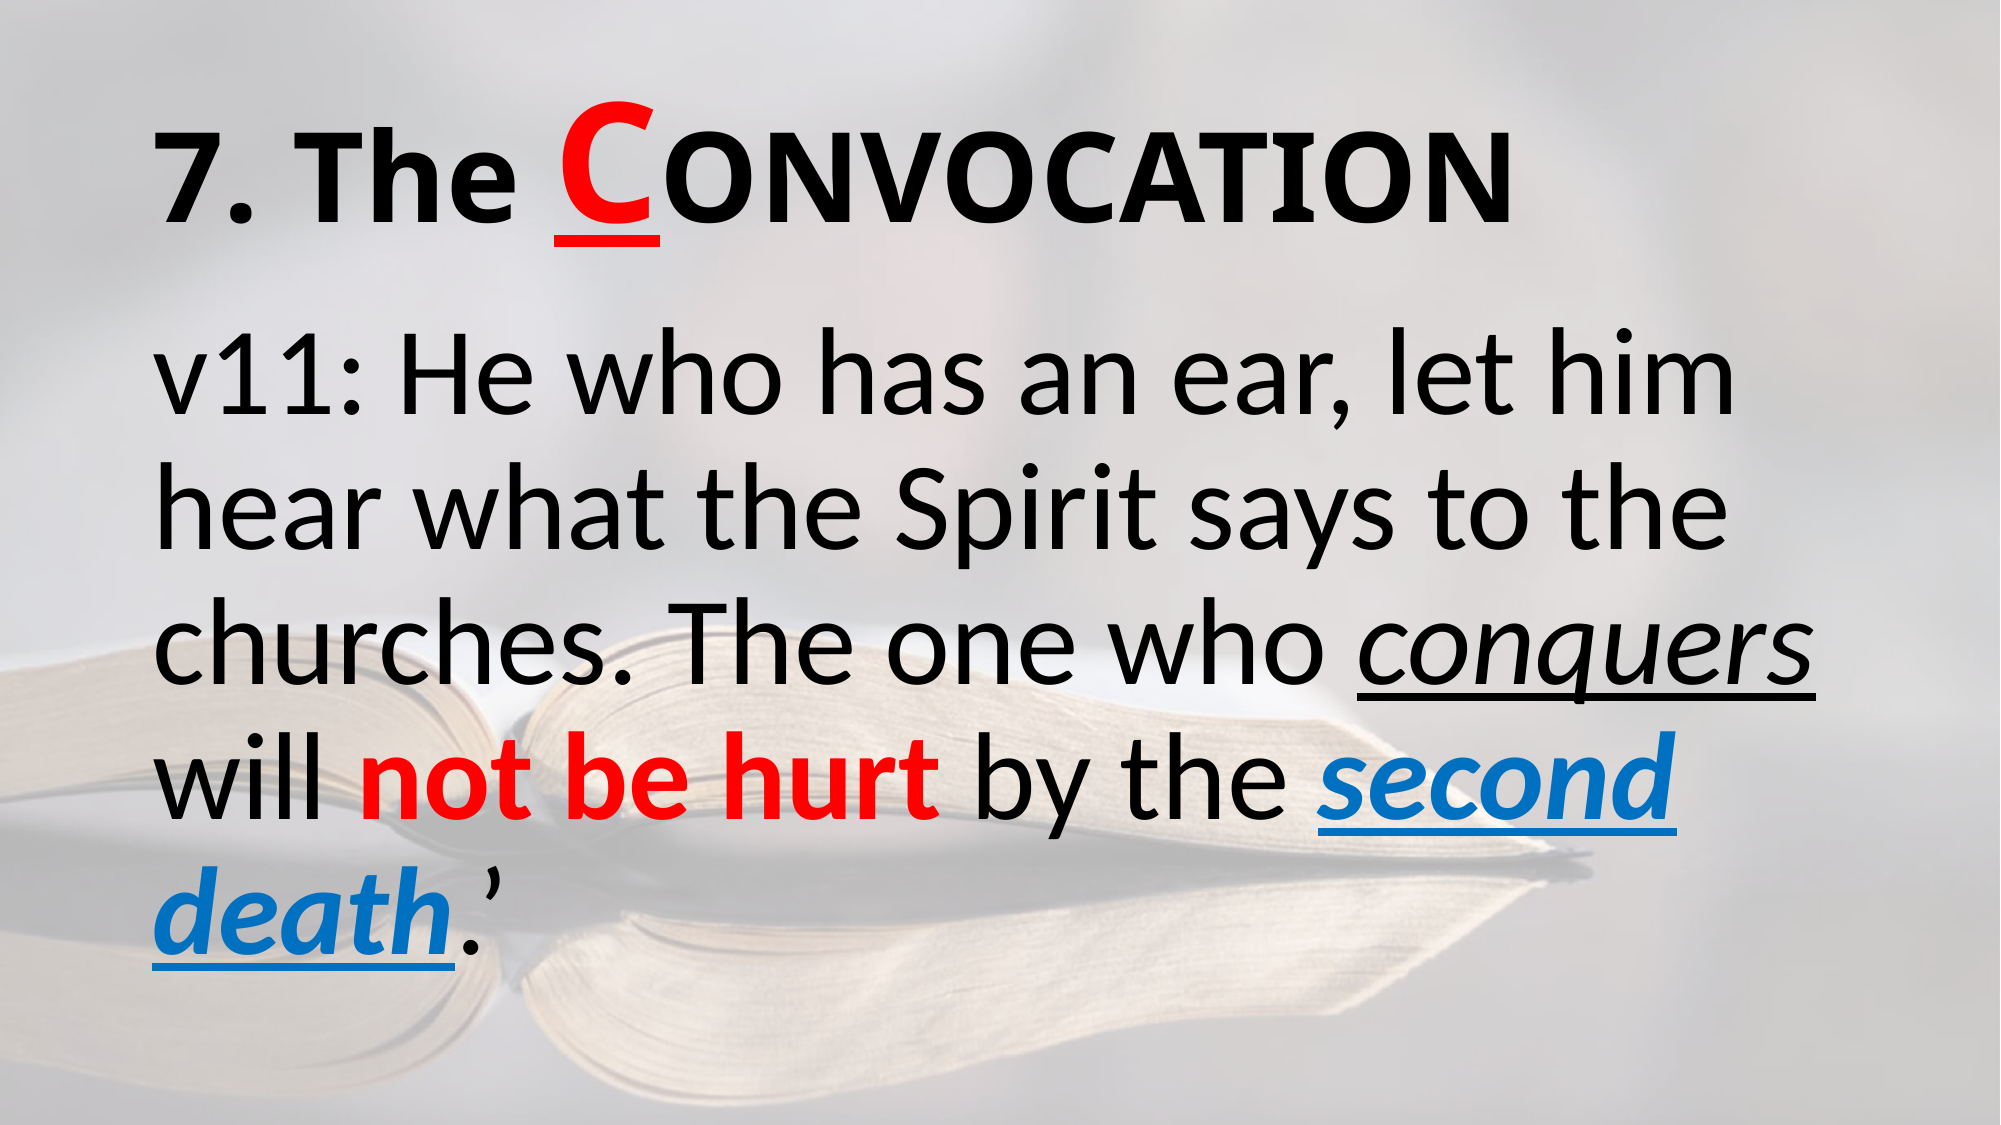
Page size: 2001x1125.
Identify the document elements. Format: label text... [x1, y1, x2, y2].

list v11: He who has an ear, let him hear what the Spirit says to the churches. The one who conquers will not be hurt by the second death.’ [137, 299, 1863, 1014]
title 7. The CONVOCATION [137, 59, 1863, 278]
